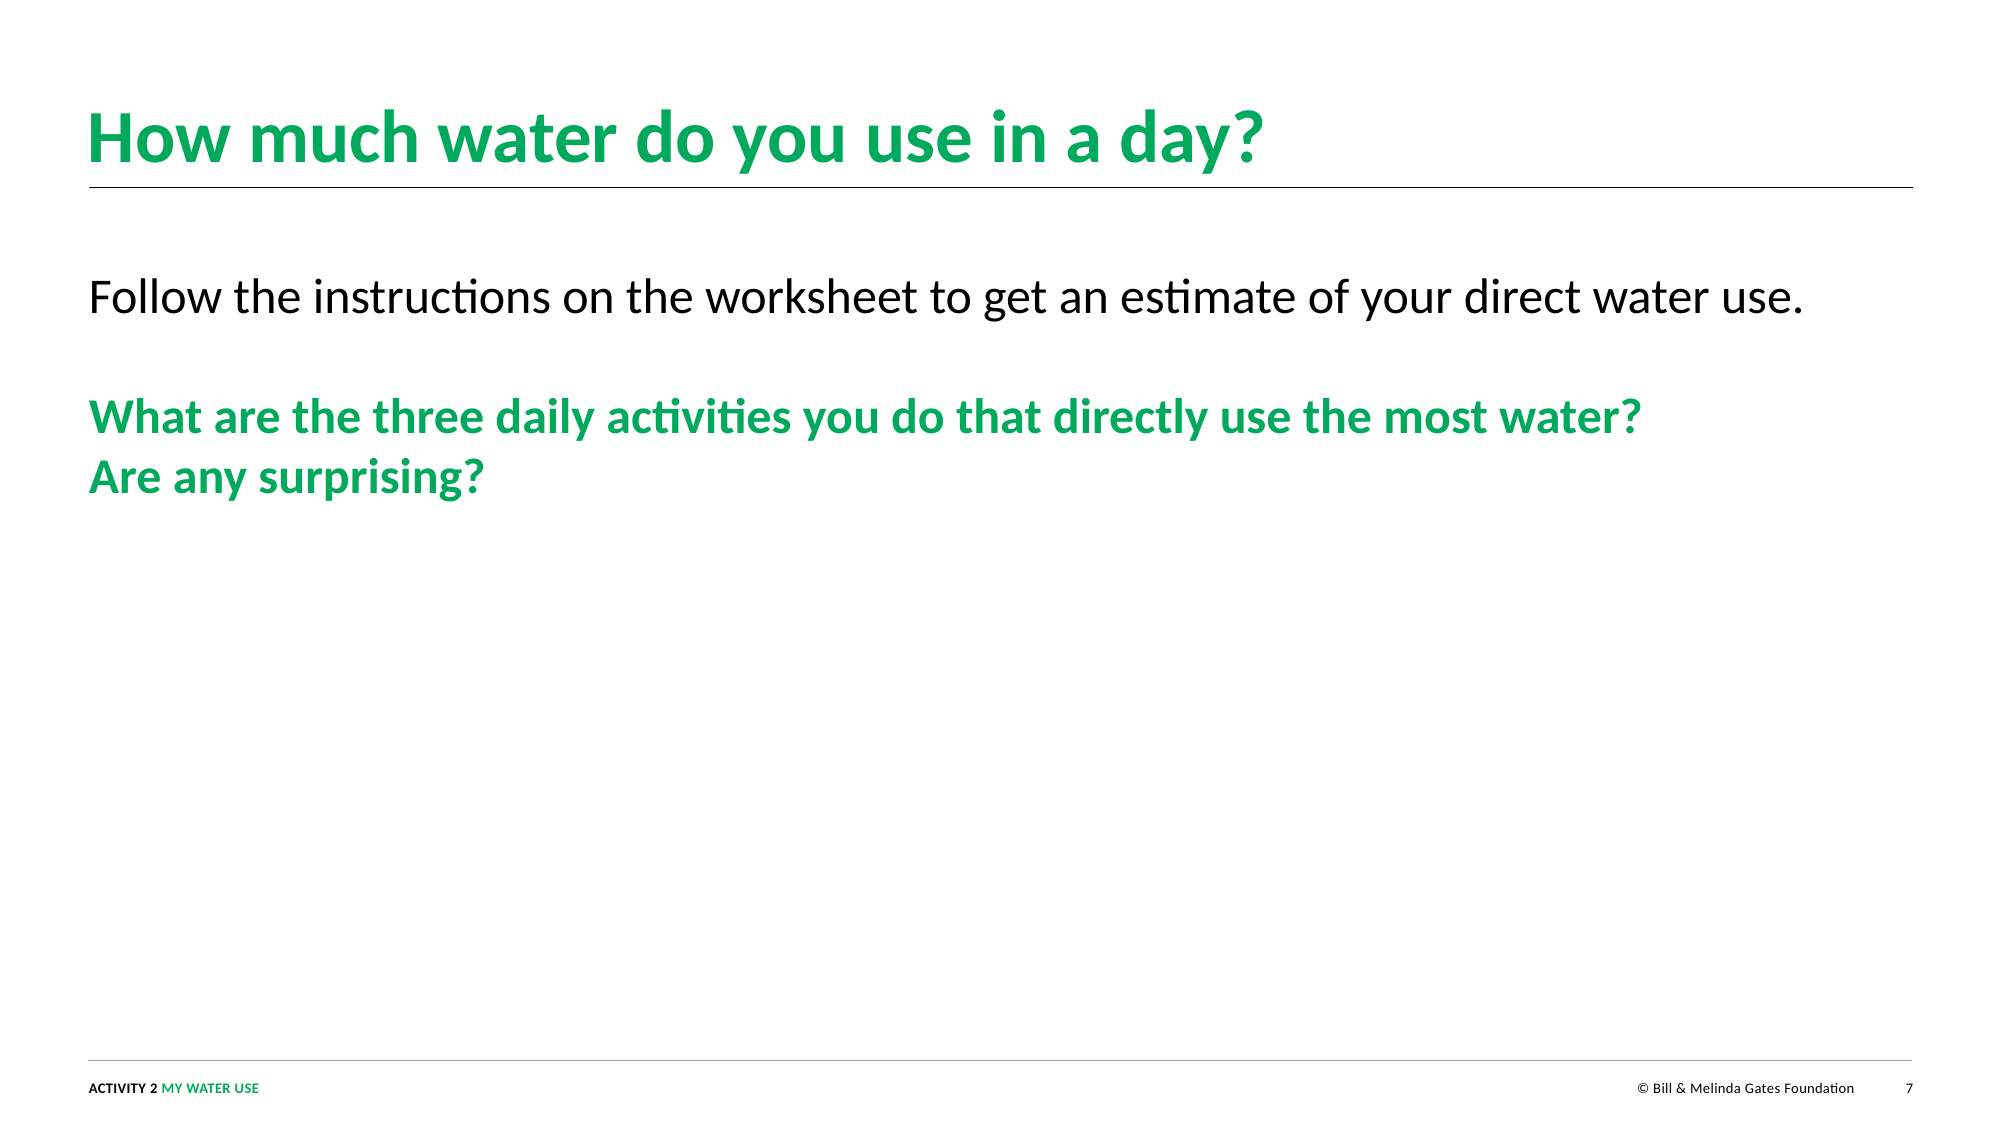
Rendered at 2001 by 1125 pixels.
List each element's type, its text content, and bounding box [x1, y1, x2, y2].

title How much water do you use in a day? [87, 87, 1913, 148]
slide_number 7 [1871, 1078, 1913, 1097]
list Follow the instructions on the worksheet to get an estimate of your direct water use. What are the three daily activities you do that directly use the most water? Are any surprising? [89, 256, 1913, 1019]
footer ACTIVITY 2 MY WATER USE [89, 1079, 765, 1097]
